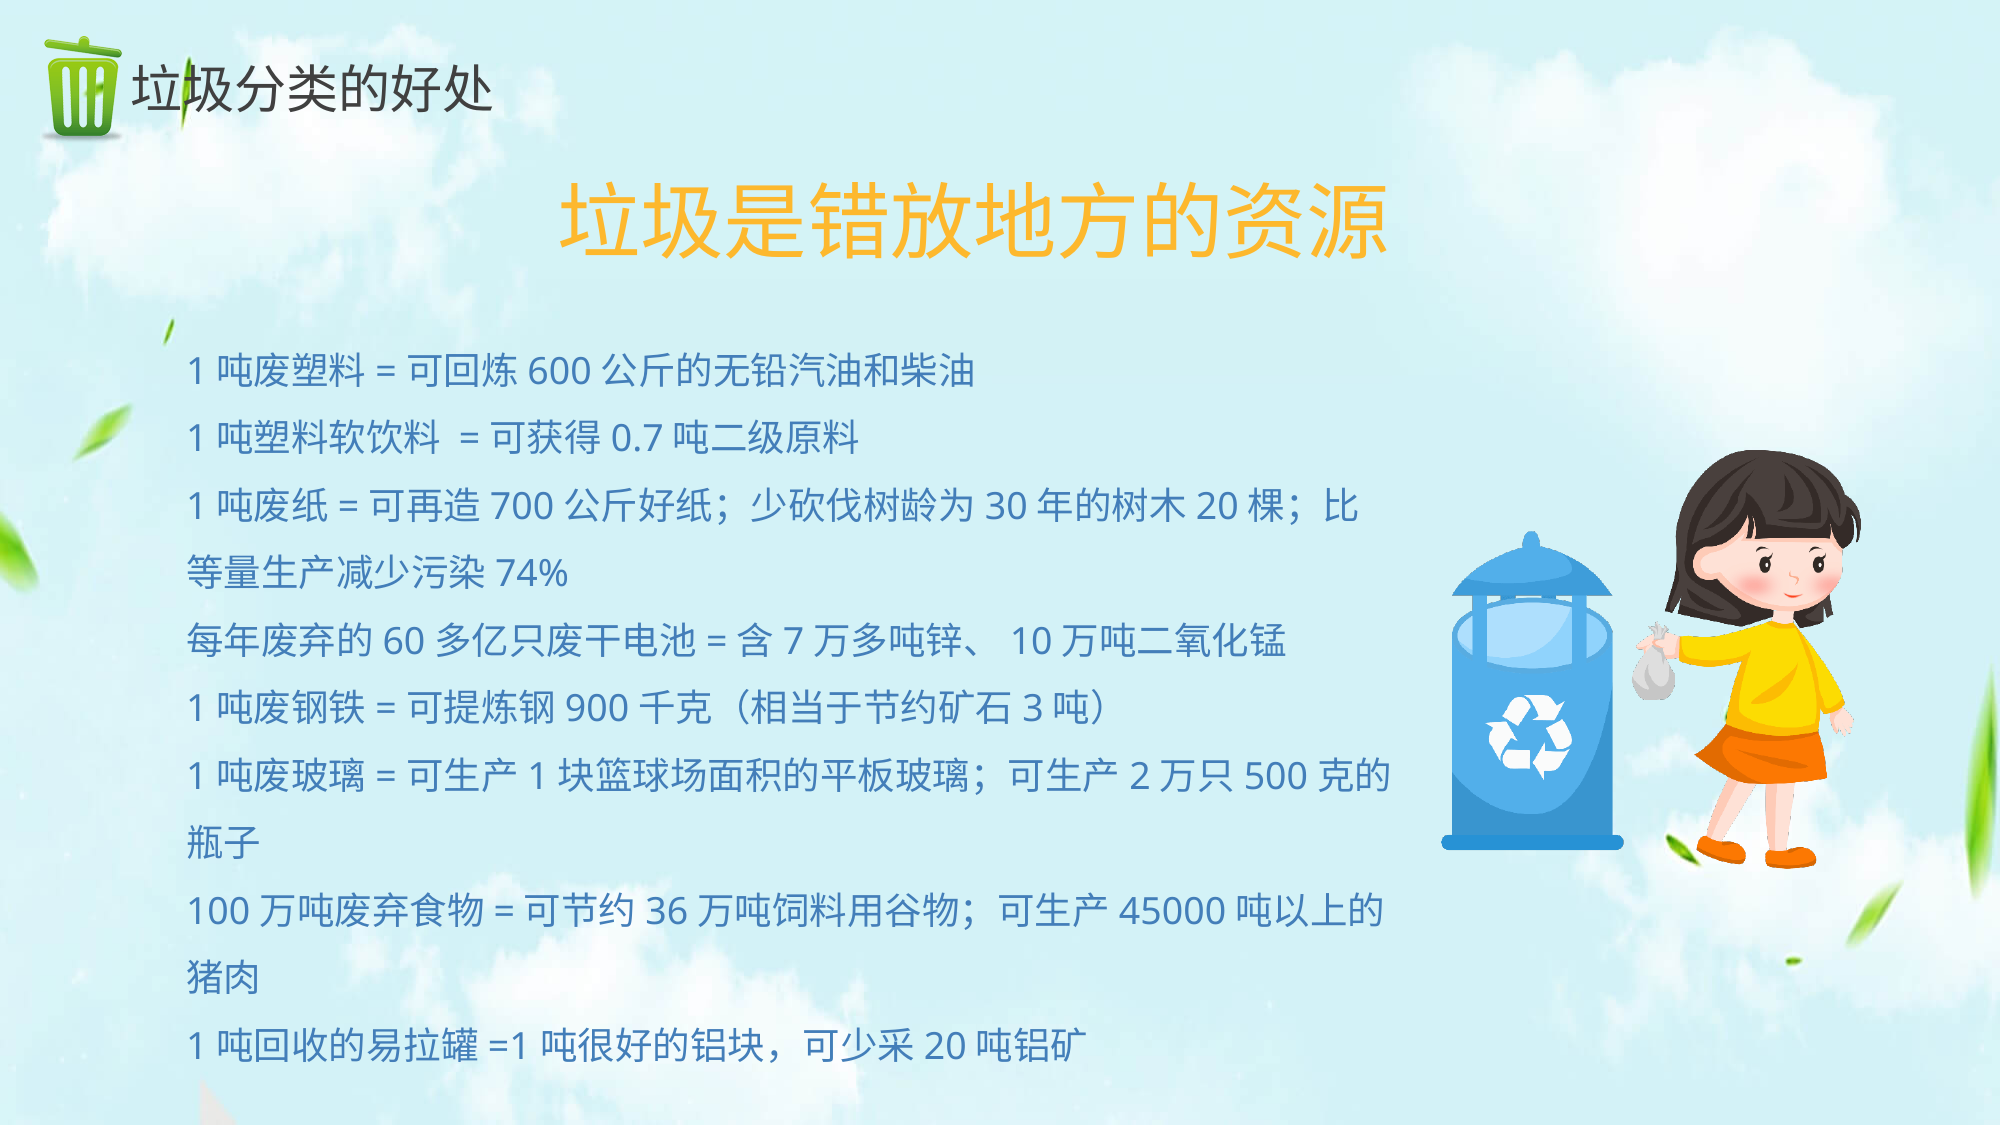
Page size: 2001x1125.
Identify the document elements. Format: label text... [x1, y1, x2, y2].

text_box 垃圾是错放地方的资源 [542, 161, 1405, 277]
text_box 1吨废塑料=可回炼600公斤的无铅汽油和柴油 1吨塑料软饮料 =可获得0.7吨二级原料 1吨废纸=可再造700公斤好纸；少砍伐树龄为30年的树木20棵；比等量生产减少污染74% 每年废弃的60多亿只废干电池=含7万多吨锌、10万吨二氧化锰 1吨废钢铁=可提炼钢900千克（相当于节约矿石3吨） 1吨废玻璃=可生产1块篮球场面积的平板玻璃；可生产2万只500克的瓶子 100万吨废弃食物=可节约36万吨饲料用谷物；可生产45000吨以上的猪肉 1吨回收的易拉罐=1吨很好的铝块，可少采20吨铝矿 [174, 318, 1407, 1073]
text_box 垃圾分类的好处 [146, 48, 509, 126]
picture [0, 0, 2000, 1125]
